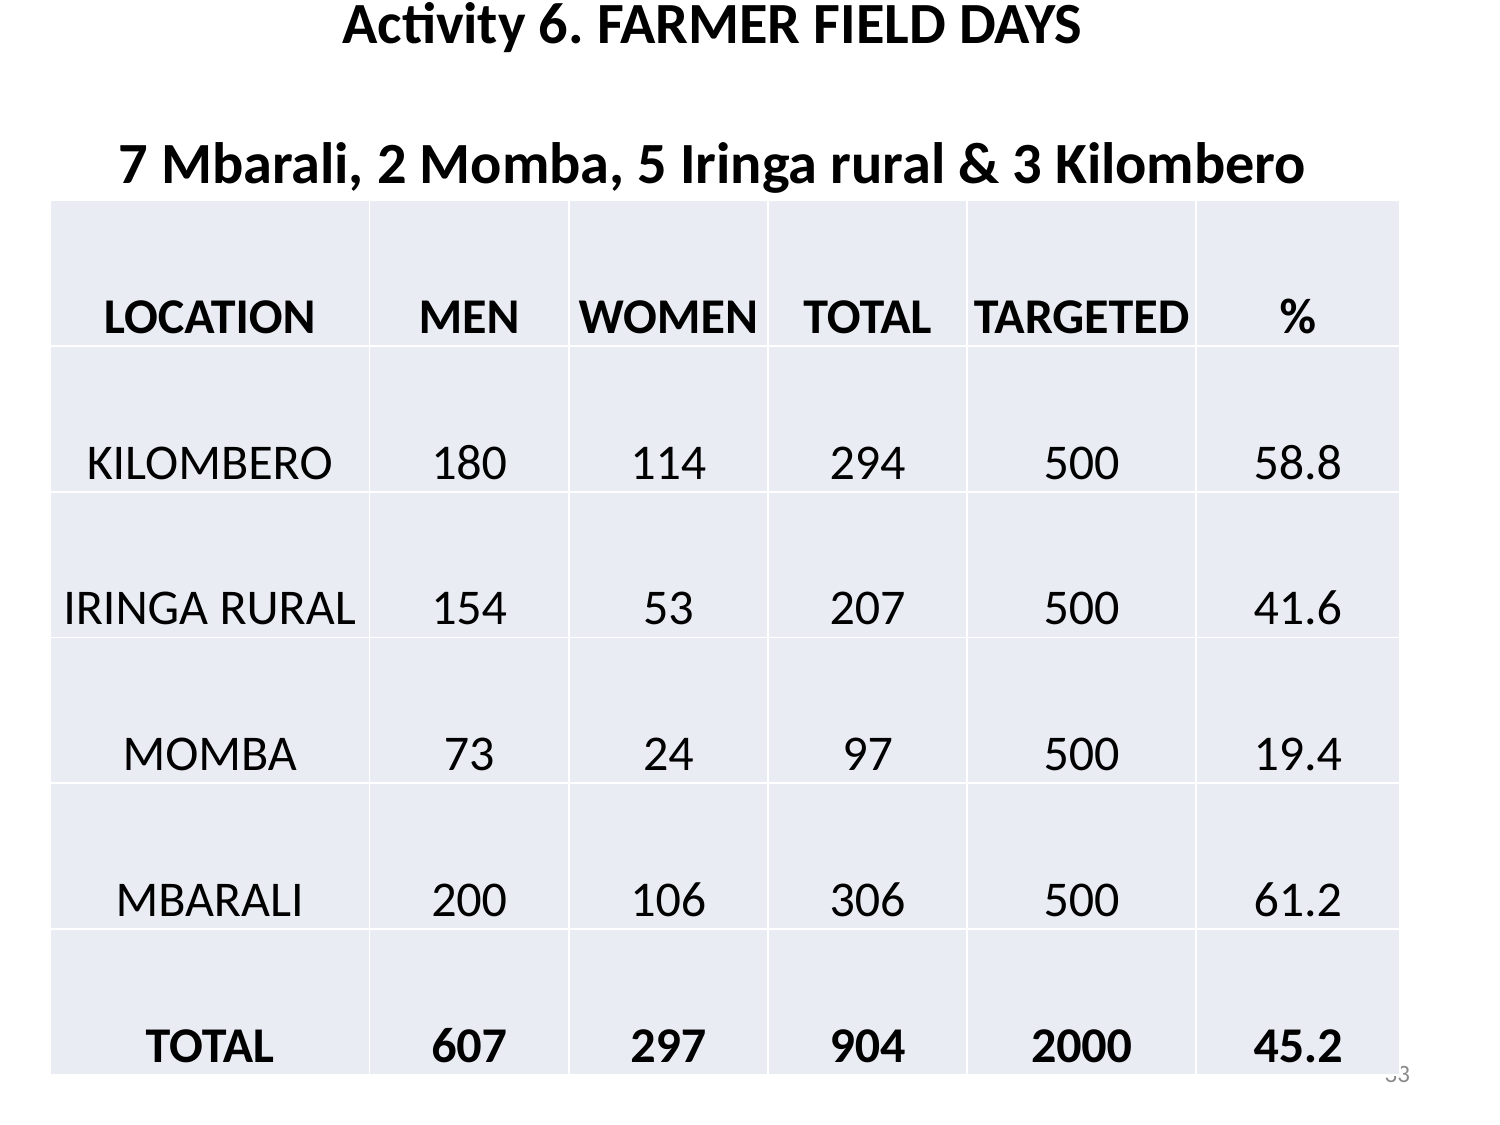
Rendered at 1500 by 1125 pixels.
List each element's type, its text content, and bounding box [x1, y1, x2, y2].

table_cell MOMBA [51, 638, 369, 782]
table_cell 500 [968, 347, 1195, 491]
table_header LOCATION [51, 201, 369, 345]
table_cell 500 [968, 493, 1195, 637]
table_cell 154 [370, 493, 568, 637]
table_header % [1197, 201, 1399, 345]
table_cell 41.6 [1197, 493, 1399, 637]
title Activity 6. FARMER FIELD DAYS 7 Mbarali, 2 Momba, 5 Iringa rural & 3 Kilombero [50, 75, 1375, 175]
table_header TARGETED [968, 201, 1195, 345]
table_cell MBARALI [51, 784, 369, 928]
table_cell 45.2 [1197, 930, 1399, 1074]
table_cell TOTAL [51, 930, 369, 1074]
table_cell 306 [769, 784, 966, 928]
table_header TOTAL [769, 201, 966, 345]
table_cell 114 [570, 347, 767, 491]
table_header WOMEN [570, 201, 767, 345]
table_cell KILOMBERO [51, 347, 369, 491]
table_cell 500 [968, 638, 1195, 782]
table_cell 73 [370, 638, 568, 782]
slide_number 33 [1074, 1042, 1425, 1103]
table_cell 24 [570, 638, 767, 782]
table_cell IRINGA RURAL [51, 493, 369, 637]
table_cell 19.4 [1197, 638, 1399, 782]
table_cell 904 [769, 930, 966, 1074]
table_cell 106 [570, 784, 767, 928]
table_cell 61.2 [1197, 784, 1399, 928]
table_cell 607 [370, 930, 568, 1074]
table_cell 53 [570, 493, 767, 637]
table_header MEN [370, 201, 568, 345]
table_cell 294 [769, 347, 966, 491]
table_cell 97 [769, 638, 966, 782]
table_cell 180 [370, 347, 568, 491]
table_cell 297 [570, 930, 767, 1074]
table_cell 500 [968, 784, 1195, 928]
table_cell 200 [370, 784, 568, 928]
table_cell 2000 [968, 930, 1195, 1074]
table_cell 58.8 [1197, 347, 1399, 491]
table_cell 207 [769, 493, 966, 637]
